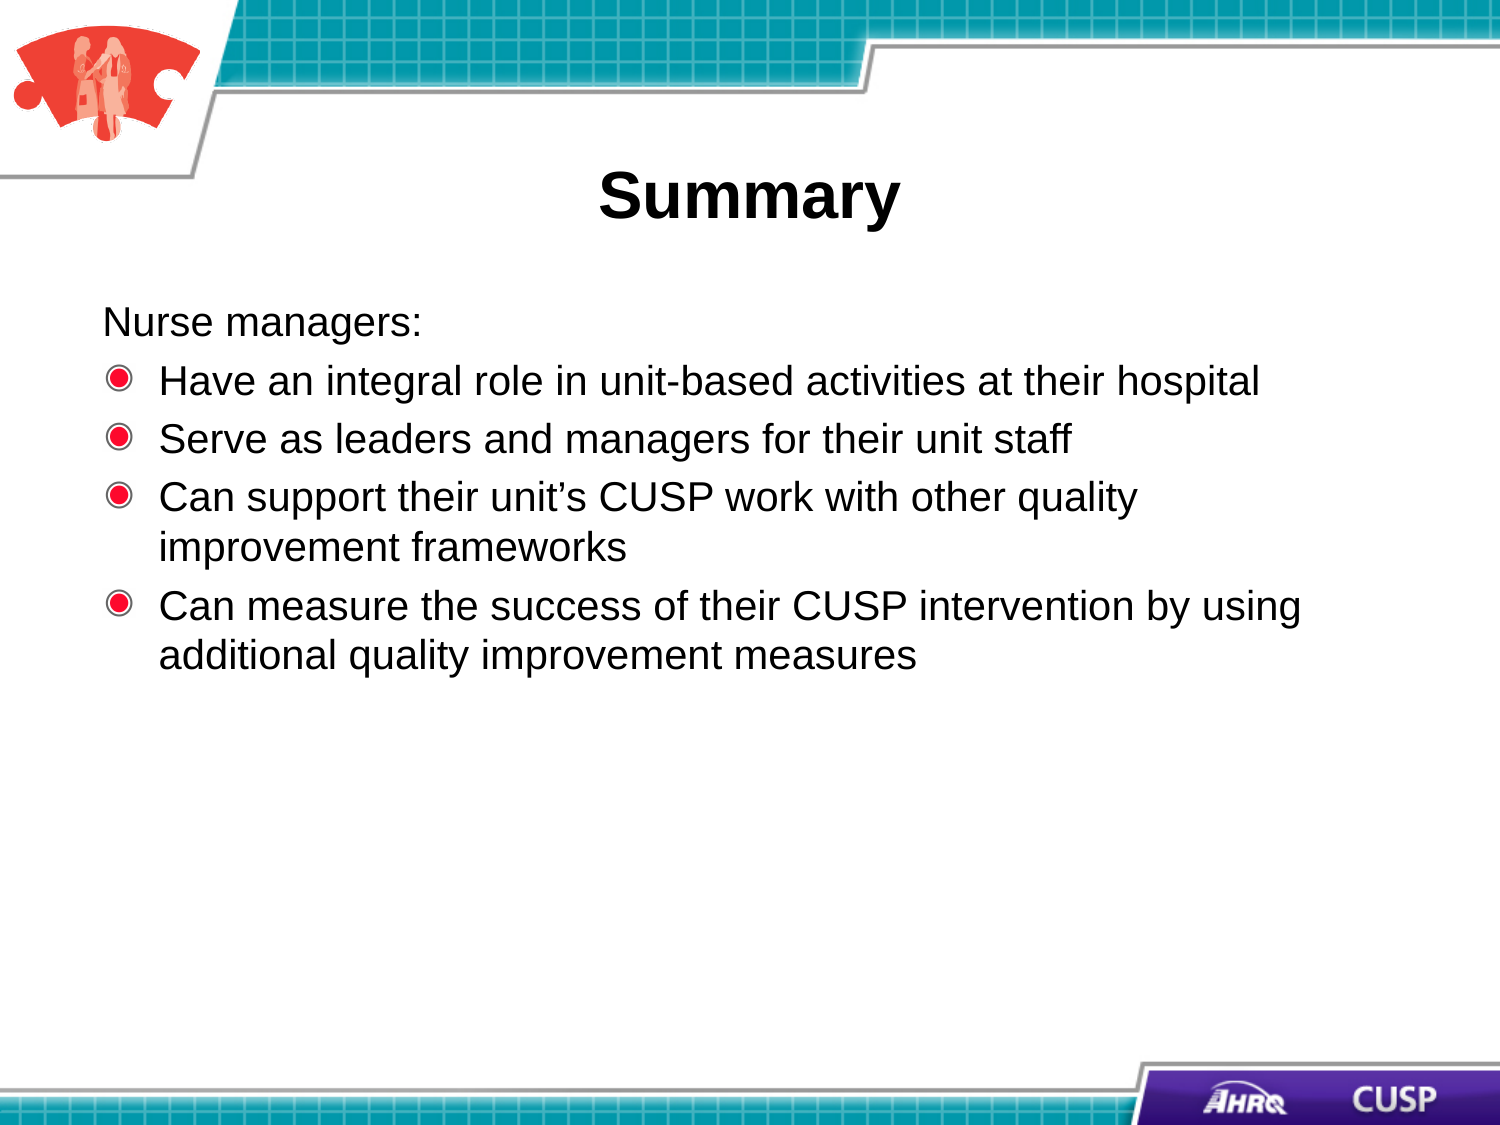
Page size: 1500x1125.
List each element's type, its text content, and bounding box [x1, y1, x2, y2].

list Nurse managers: Have an integral role in unit-based activities at their hospital Serve as leaders and managers for their unit staff Can support their unit’s CUSP work with other quality improvement frameworks Can measure the success of their CUSP intervention by using additional quality improvement measures [87, 287, 1400, 925]
picture [0, 0, 1500, 121]
title Summary [0, 121, 1500, 263]
picture [0, 263, 1500, 1125]
